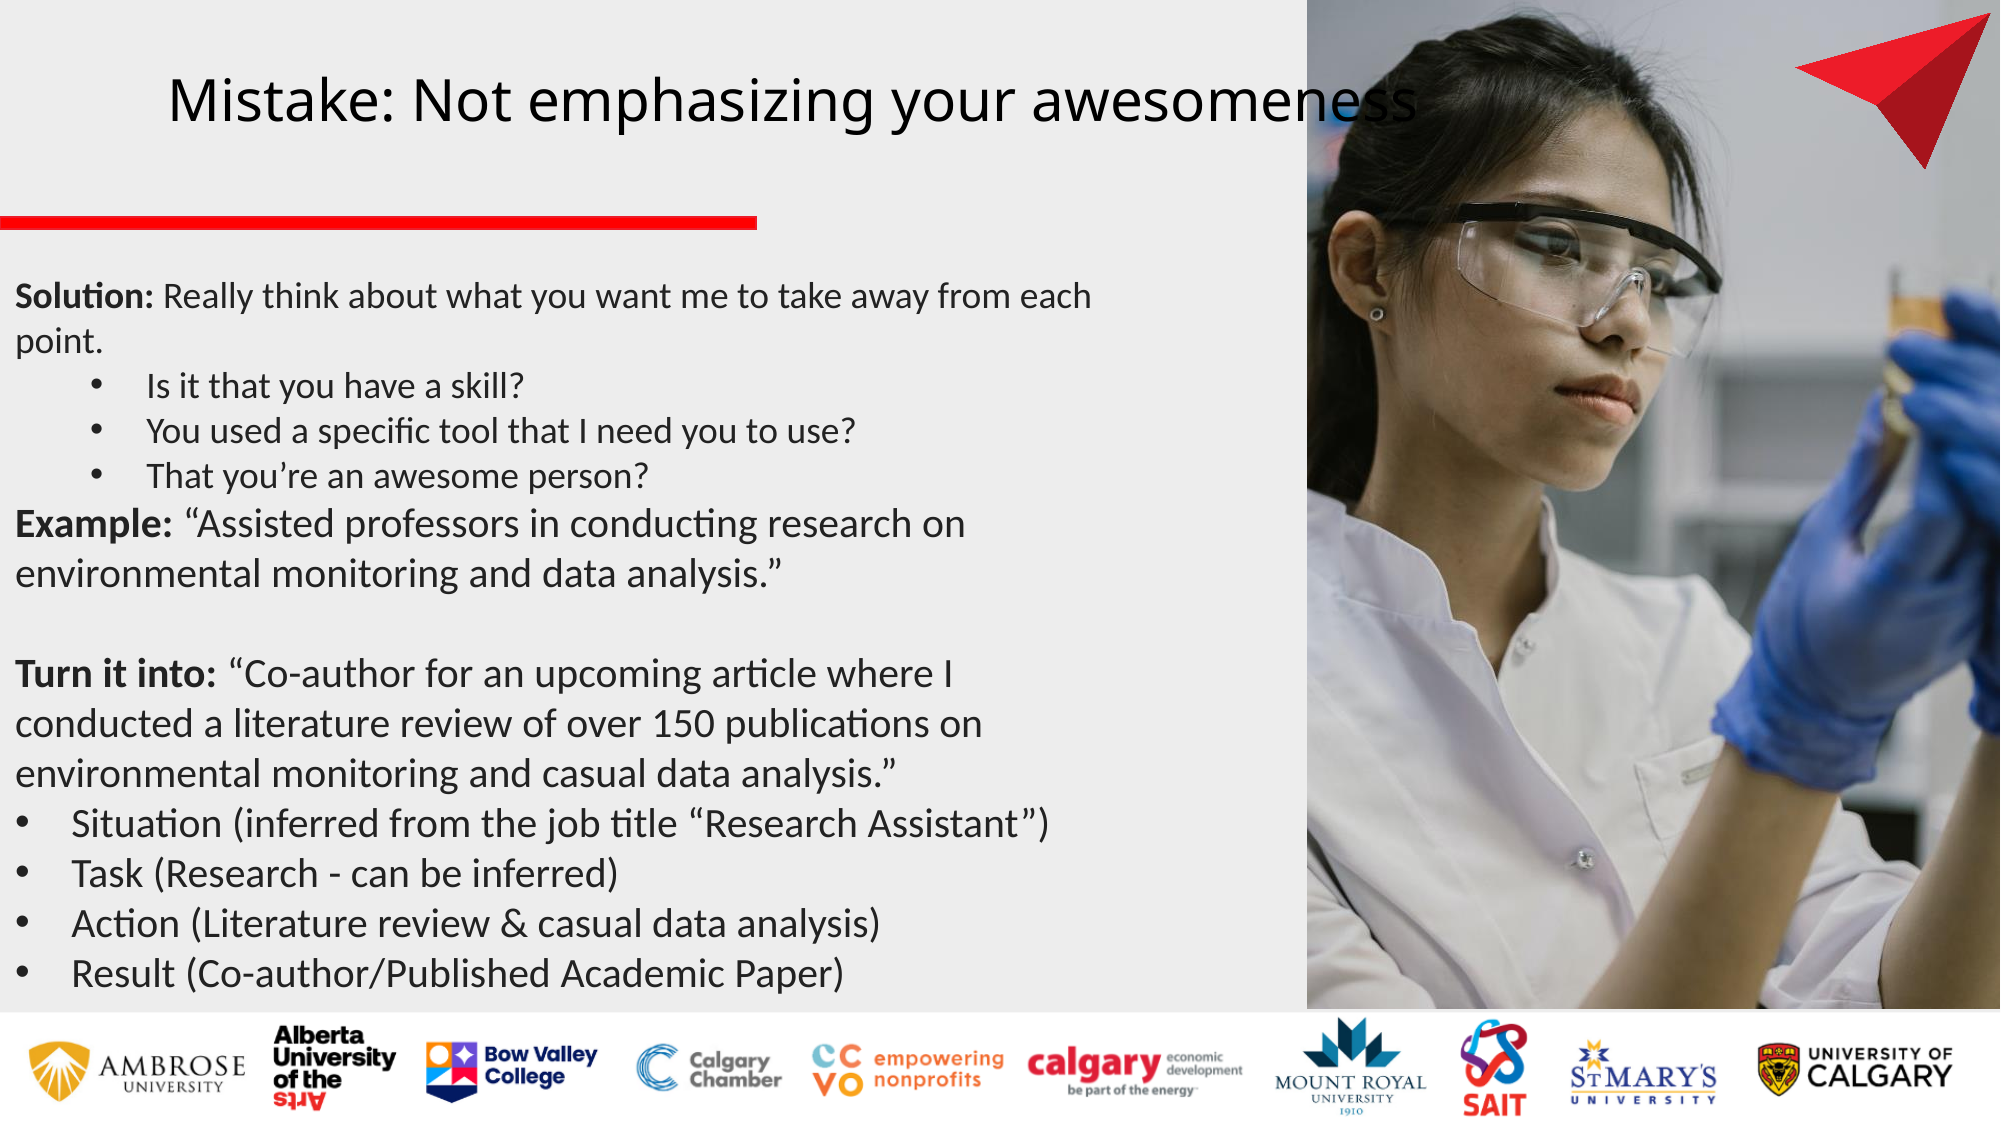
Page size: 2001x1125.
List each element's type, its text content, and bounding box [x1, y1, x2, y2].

picture [0, 0, 2001, 1125]
text_box Solution: Really think about what you want me to take away from each point. Is it that you have a skill? You used a specific tool that I need you to use? That you’re an awesome person? Example: “Assisted professors in conducting research on environmental monitoring and data analysis.” Turn it into: “Co-author for an upcoming article where I conducted a literature review of over 150 publications on environmental monitoring and casual data analysis.” Situation (inferred from the job title “Research Assistant”) Task (Research - can be inferred) Action (Literature review & casual data analysis) Result (Co-author/Published Academic Paper) [0, 218, 1125, 1104]
text_box Mistake: Not emphasizing your awesomeness [152, 55, 1307, 141]
